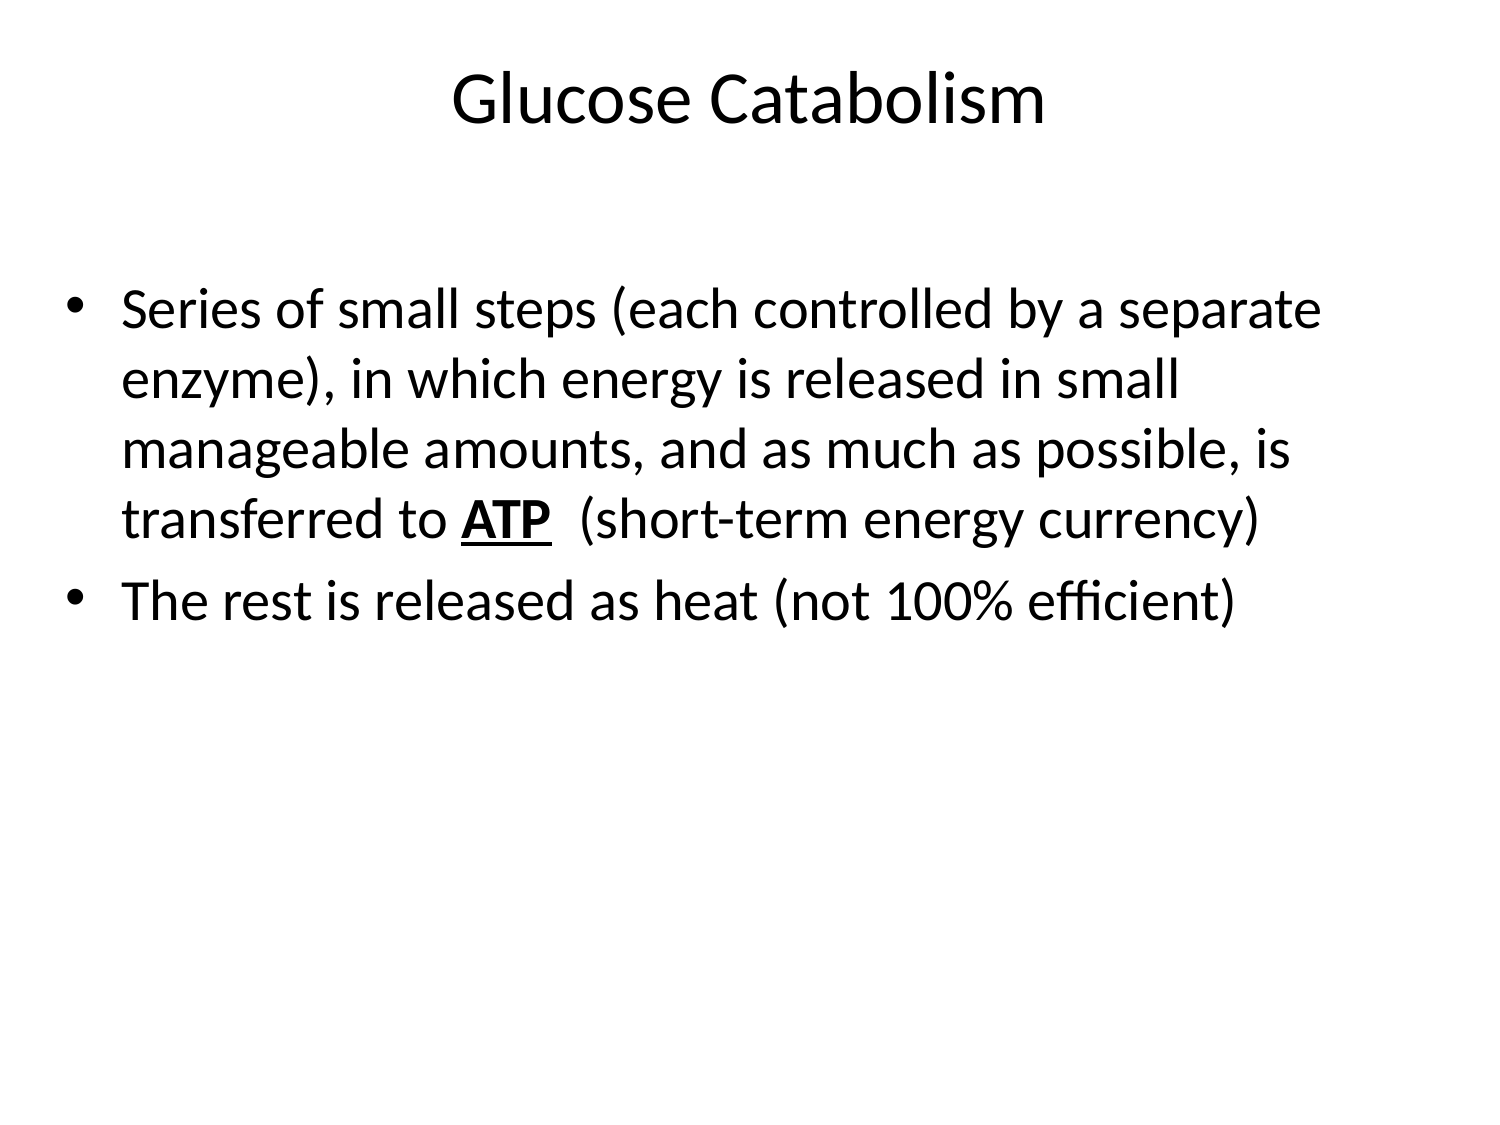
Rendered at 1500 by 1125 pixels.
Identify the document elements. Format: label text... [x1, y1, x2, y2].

list Series of small steps (each controlled by a separate enzyme), in which energy is released in small manageable amounts, and as much as possible, is transferred to ATP (short-term energy currency) The rest is released as heat (not 100% efficient) [50, 262, 1475, 1063]
title Glucose Catabolism [0, 0, 1500, 188]
